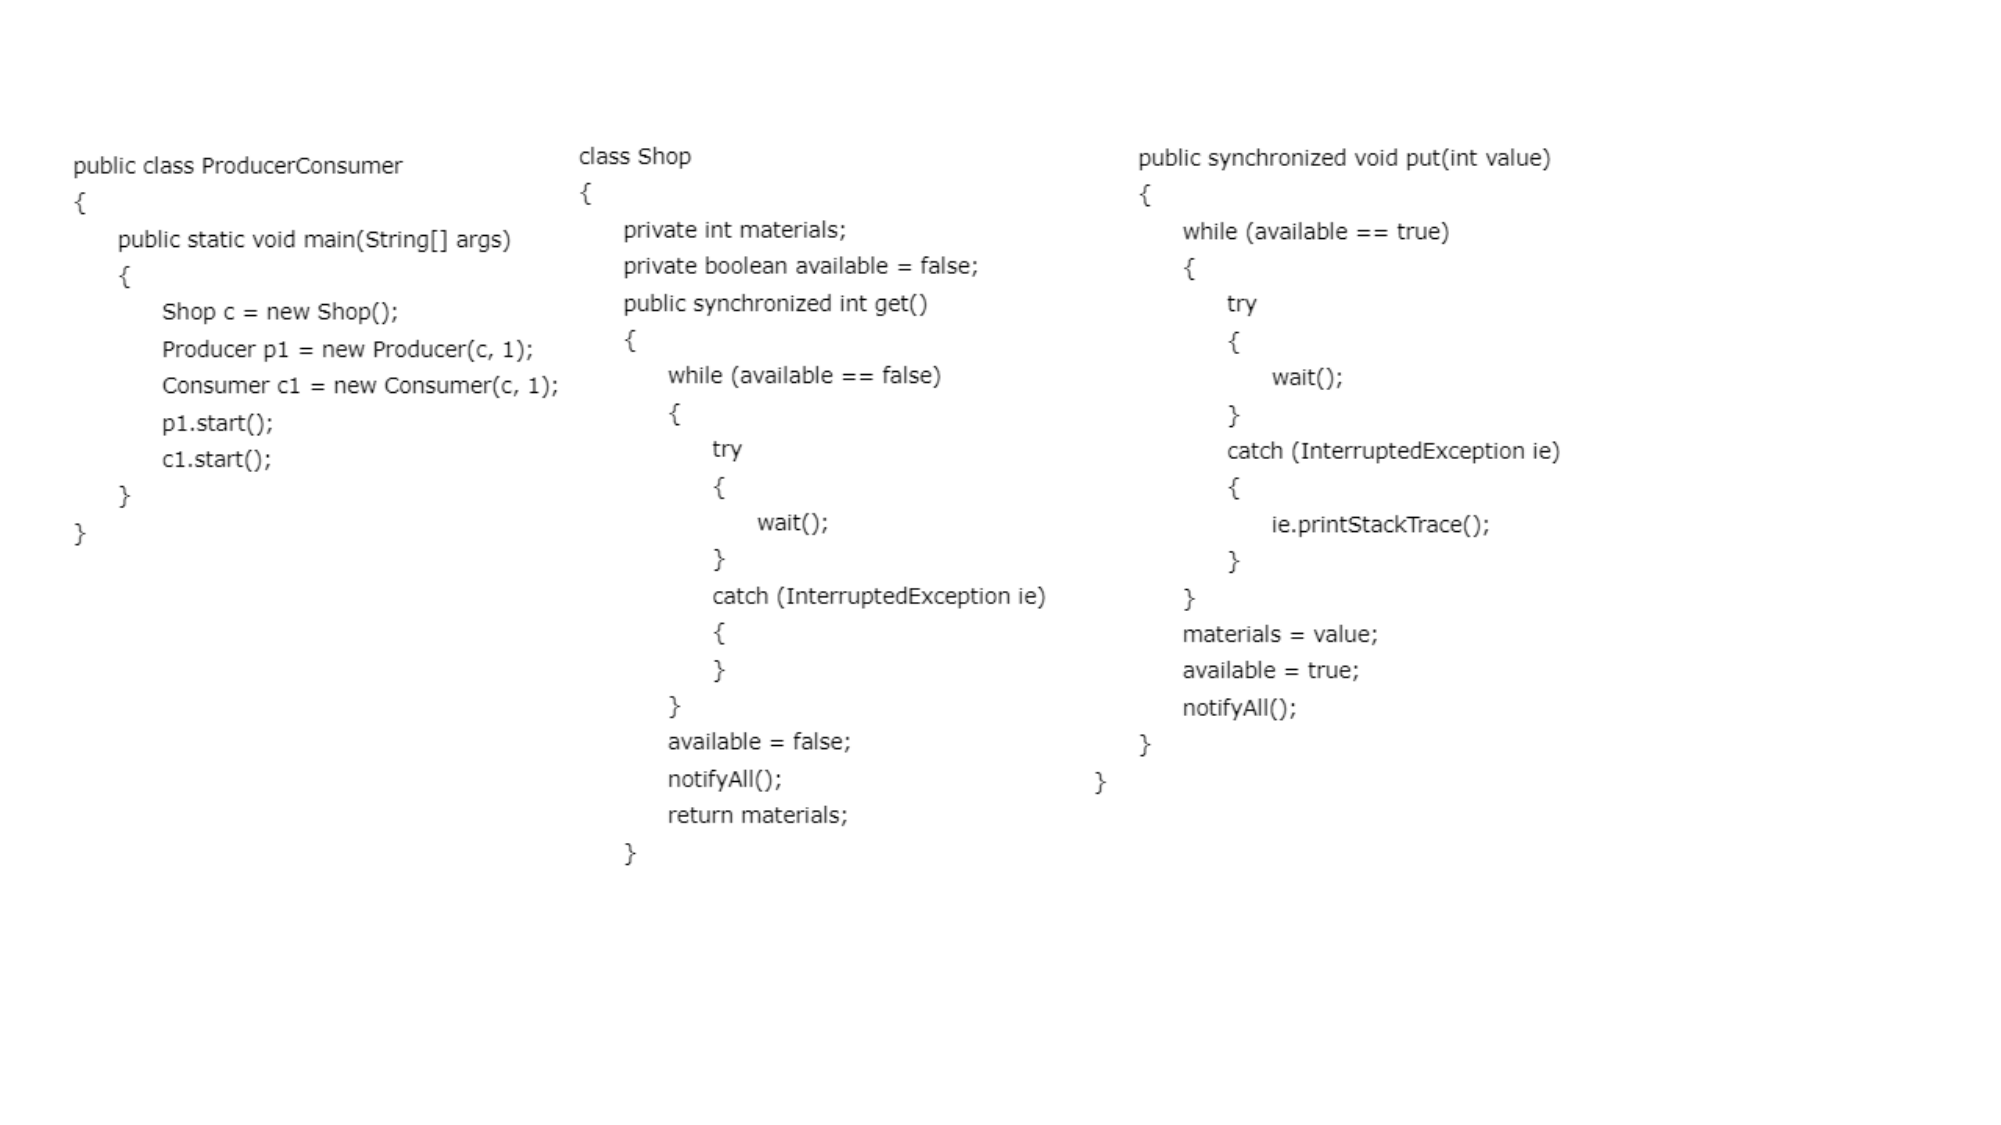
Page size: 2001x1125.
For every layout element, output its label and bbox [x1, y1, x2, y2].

picture [64, 144, 1596, 878]
